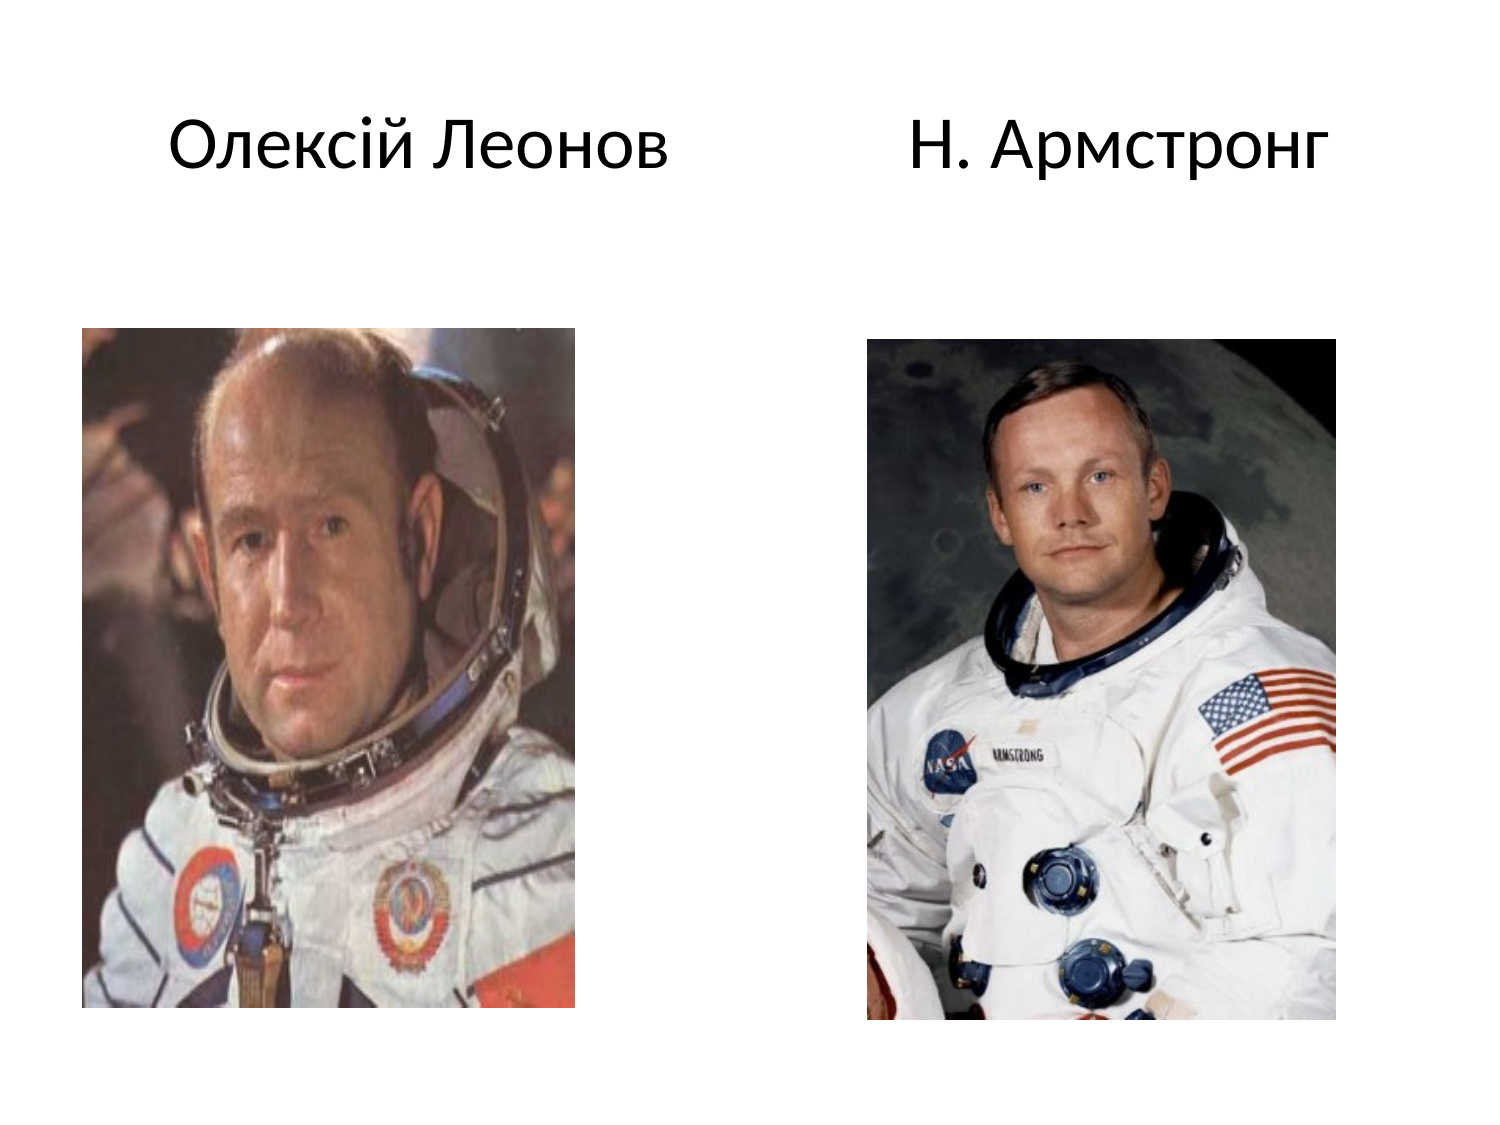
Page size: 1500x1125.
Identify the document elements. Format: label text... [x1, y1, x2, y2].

picture [866, 339, 1337, 1020]
title Олексій Леонов Н. Армстронг [75, 45, 1425, 233]
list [81, 327, 575, 1008]
